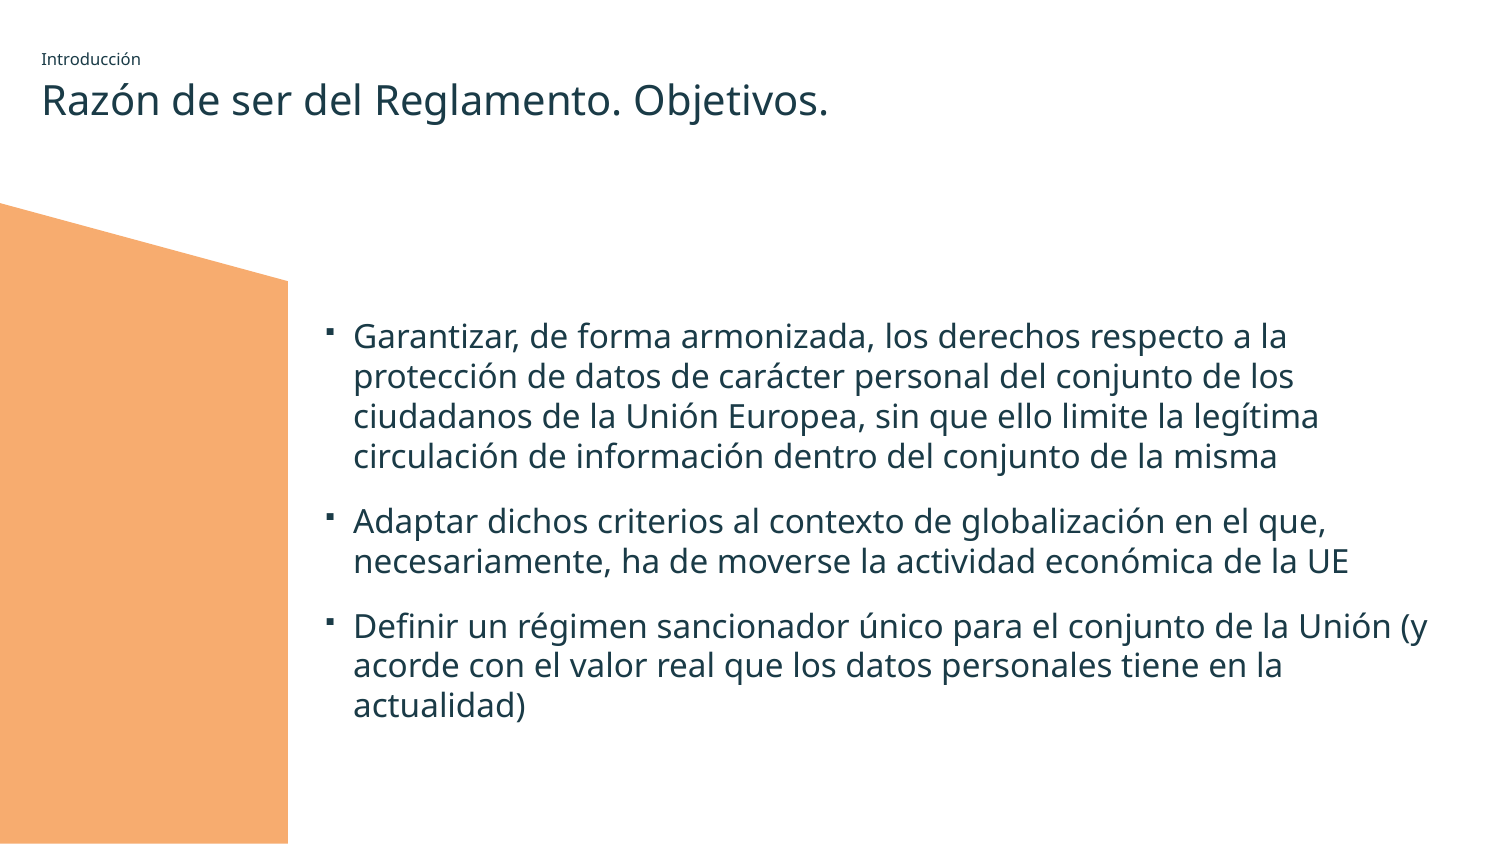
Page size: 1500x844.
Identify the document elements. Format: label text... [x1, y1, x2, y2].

text_box Garantizar, de forma armonizada, los derechos respecto a la protección de datos de carácter personal del conjunto de los ciudadanos de la Unión Europea, sin que ello limite la legítima circulación de información dentro del conjunto de la misma Adaptar dichos criterios al contexto de globalización en el que, necesariamente, ha de moverse la actividad económica de la UE Definir un régimen sancionador único para el conjunto de la Unión (y acorde con el valor real que los datos personales tiene en la actualidad) [324, 280, 1459, 760]
text_box [0, 202, 289, 844]
title Razón de ser del Reglamento. Objetivos. [41, 79, 1459, 193]
list Introducción [41, 43, 1459, 75]
